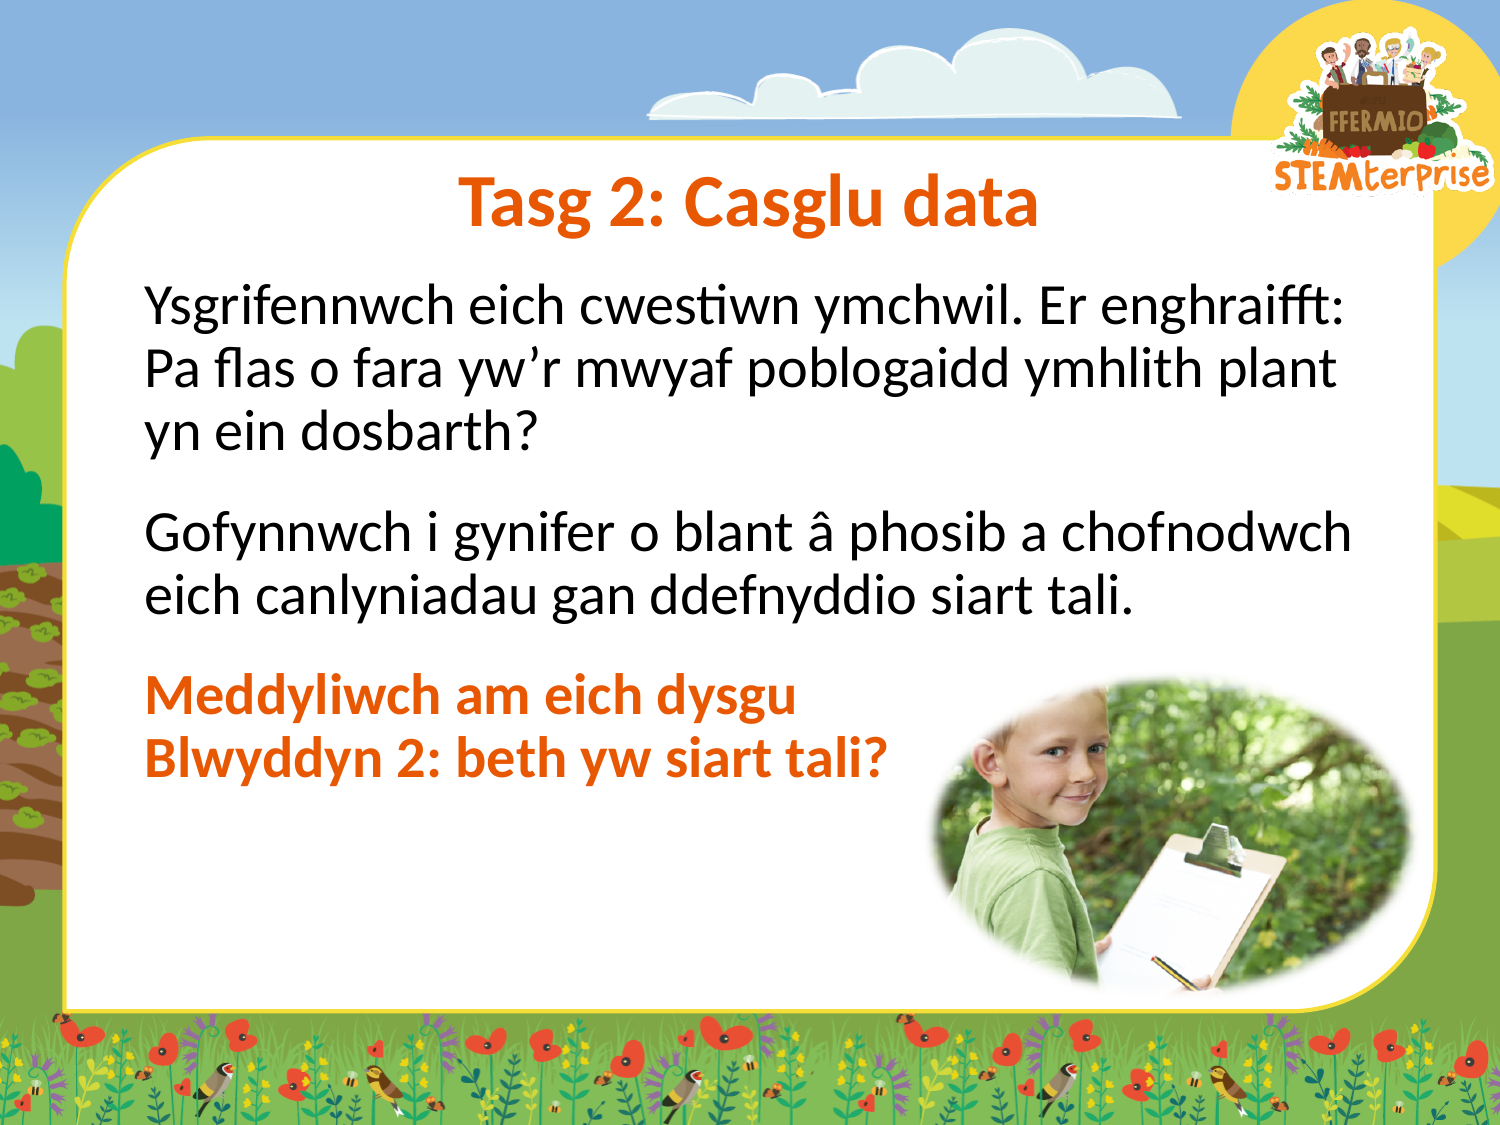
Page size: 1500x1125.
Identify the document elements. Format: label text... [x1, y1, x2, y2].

title Tasg 2: Casglu data [218, 137, 1282, 256]
list Ysgrifennwch eich cwestiwn ymchwil. Er enghraifft: Pa flas o fara yw’r mwyaf poblogaidd ymhlith plant yn ein dosbarth? Gofynnwch i gynifer o blant â phosib a chofnodwch eich canlyniadau gan ddefnyddio siart tali. Meddyliwch am eich dysgu Blwyddyn 2: beth yw siart tali? [129, 267, 1371, 988]
picture [0, 0, 1500, 1125]
